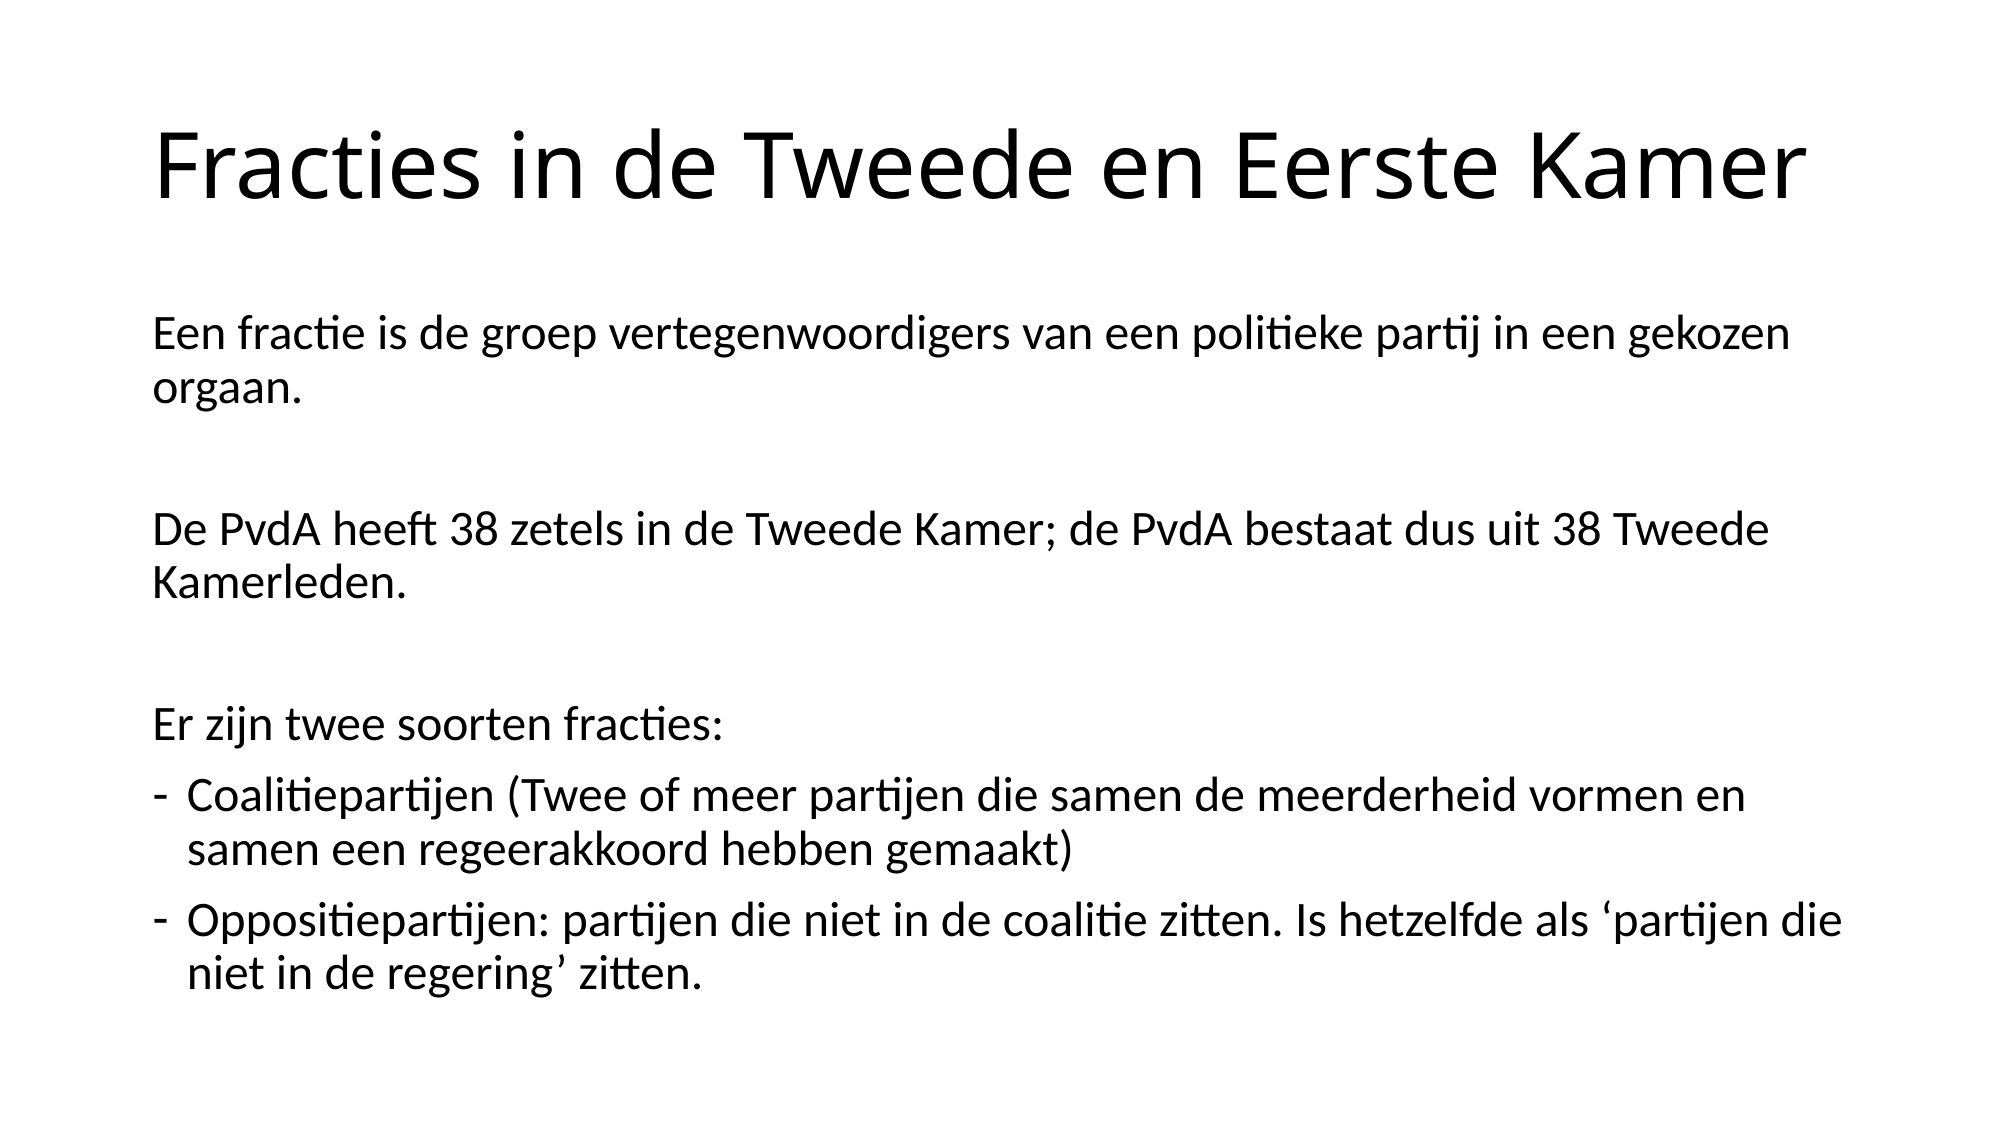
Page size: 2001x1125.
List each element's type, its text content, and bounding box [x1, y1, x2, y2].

list Een fractie is de groep vertegenwoordigers van een politieke partij in een gekozen orgaan. De PvdA heeft 38 zetels in de Tweede Kamer; de PvdA bestaat dus uit 38 Tweede Kamerleden. Er zijn twee soorten fracties: Coalitiepartijen (Twee of meer partijen die samen de meerderheid vormen en samen een regeerakkoord hebben gemaakt) Oppositiepartijen: partijen die niet in de coalitie zitten. Is hetzelfde als ‘partijen die niet in de regering’ zitten. [137, 299, 1863, 1014]
title Fracties in de Tweede en Eerste Kamer [137, 59, 1863, 278]
